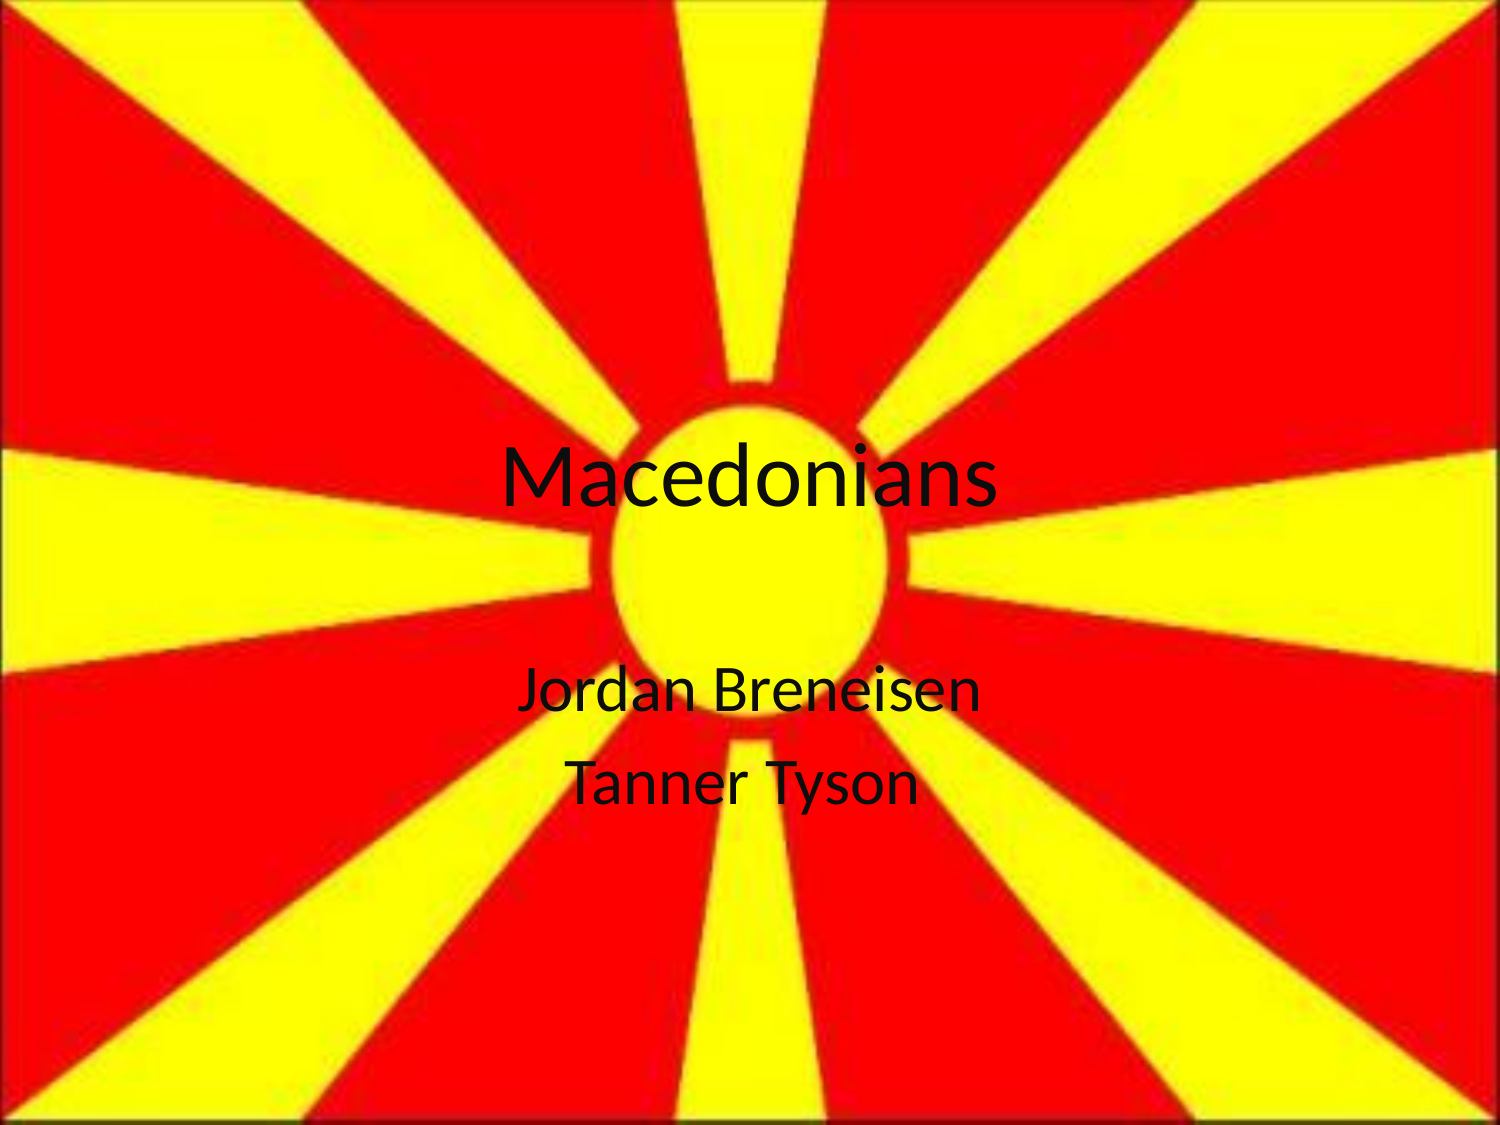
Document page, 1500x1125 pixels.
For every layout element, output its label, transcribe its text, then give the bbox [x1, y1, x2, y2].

title Macedonians [112, 349, 1388, 591]
subtitle Jordan Breneisen Tanner Tyson [225, 637, 1275, 925]
picture [0, 0, 1500, 1125]
